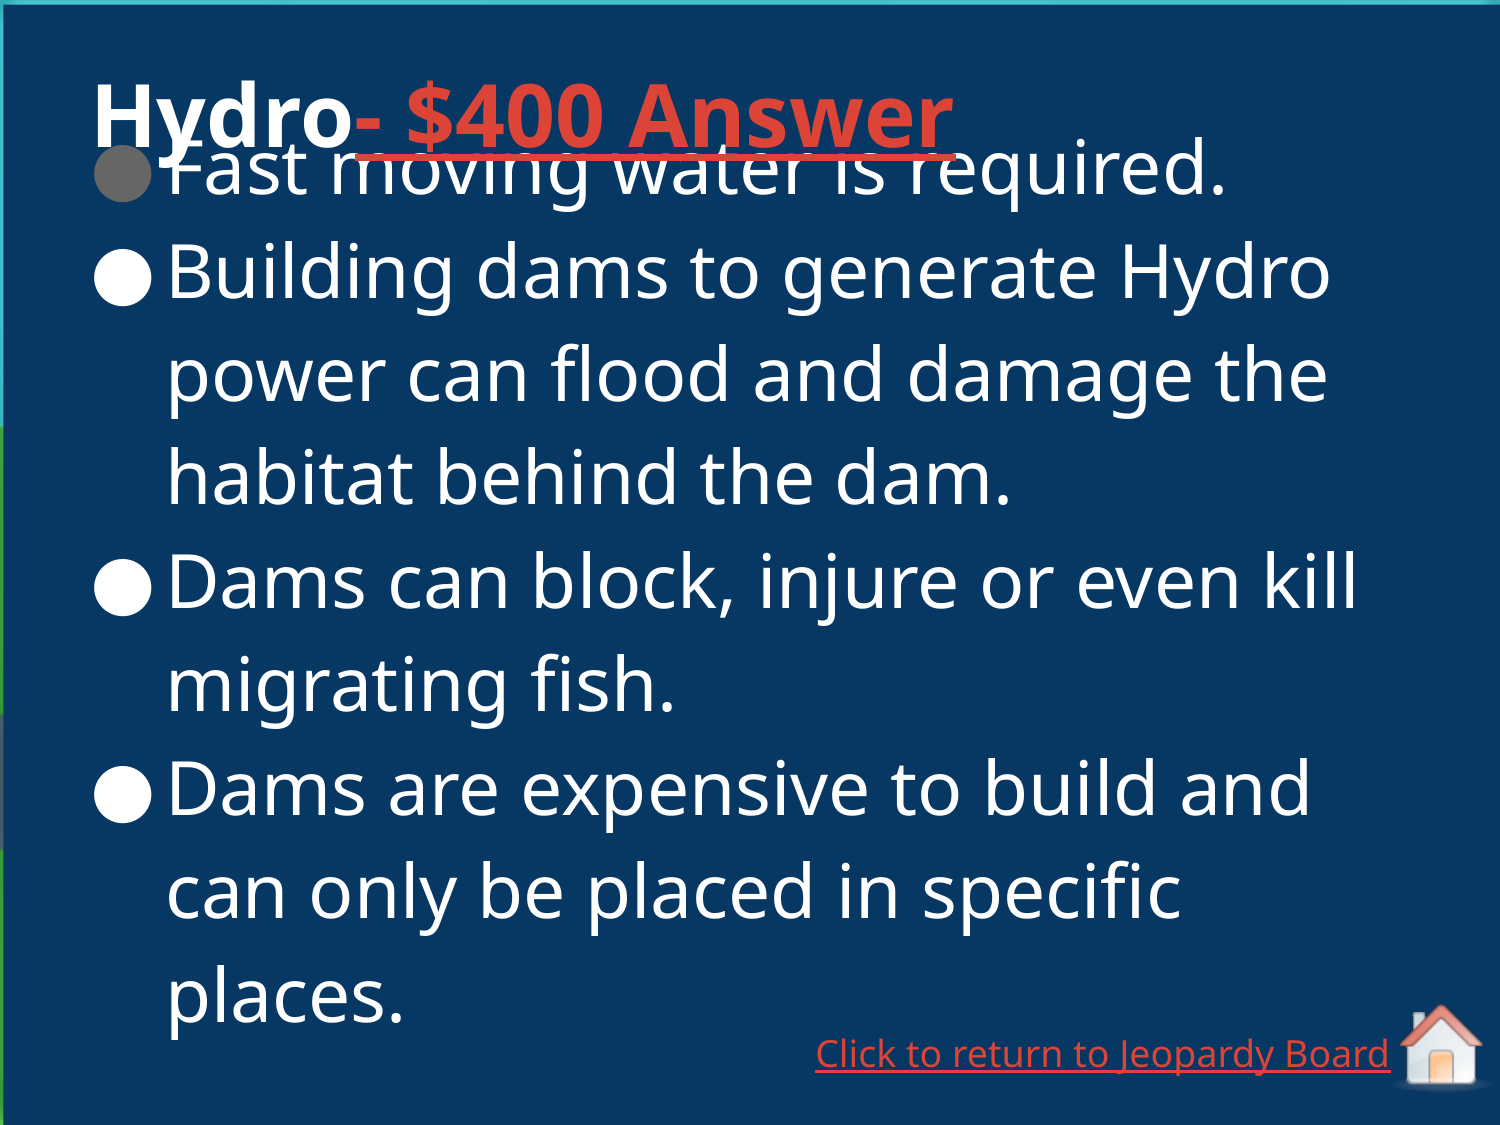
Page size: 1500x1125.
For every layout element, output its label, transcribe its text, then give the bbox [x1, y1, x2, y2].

title Hydro- $400 Answer [75, 45, 1425, 169]
text_box Click to return to Jeopardy Board [790, 993, 1416, 1117]
picture [1391, 993, 1492, 1095]
list Fast moving water is required. Building dams to generate Hydro power can flood and damage the habitat behind the dam. Dams can block, injure or even kill migrating fish. Dams are expensive to build and can only be placed in specific places. [75, 169, 1425, 976]
text_box [3, 4, 1500, 1125]
picture [0, 0, 1500, 1125]
